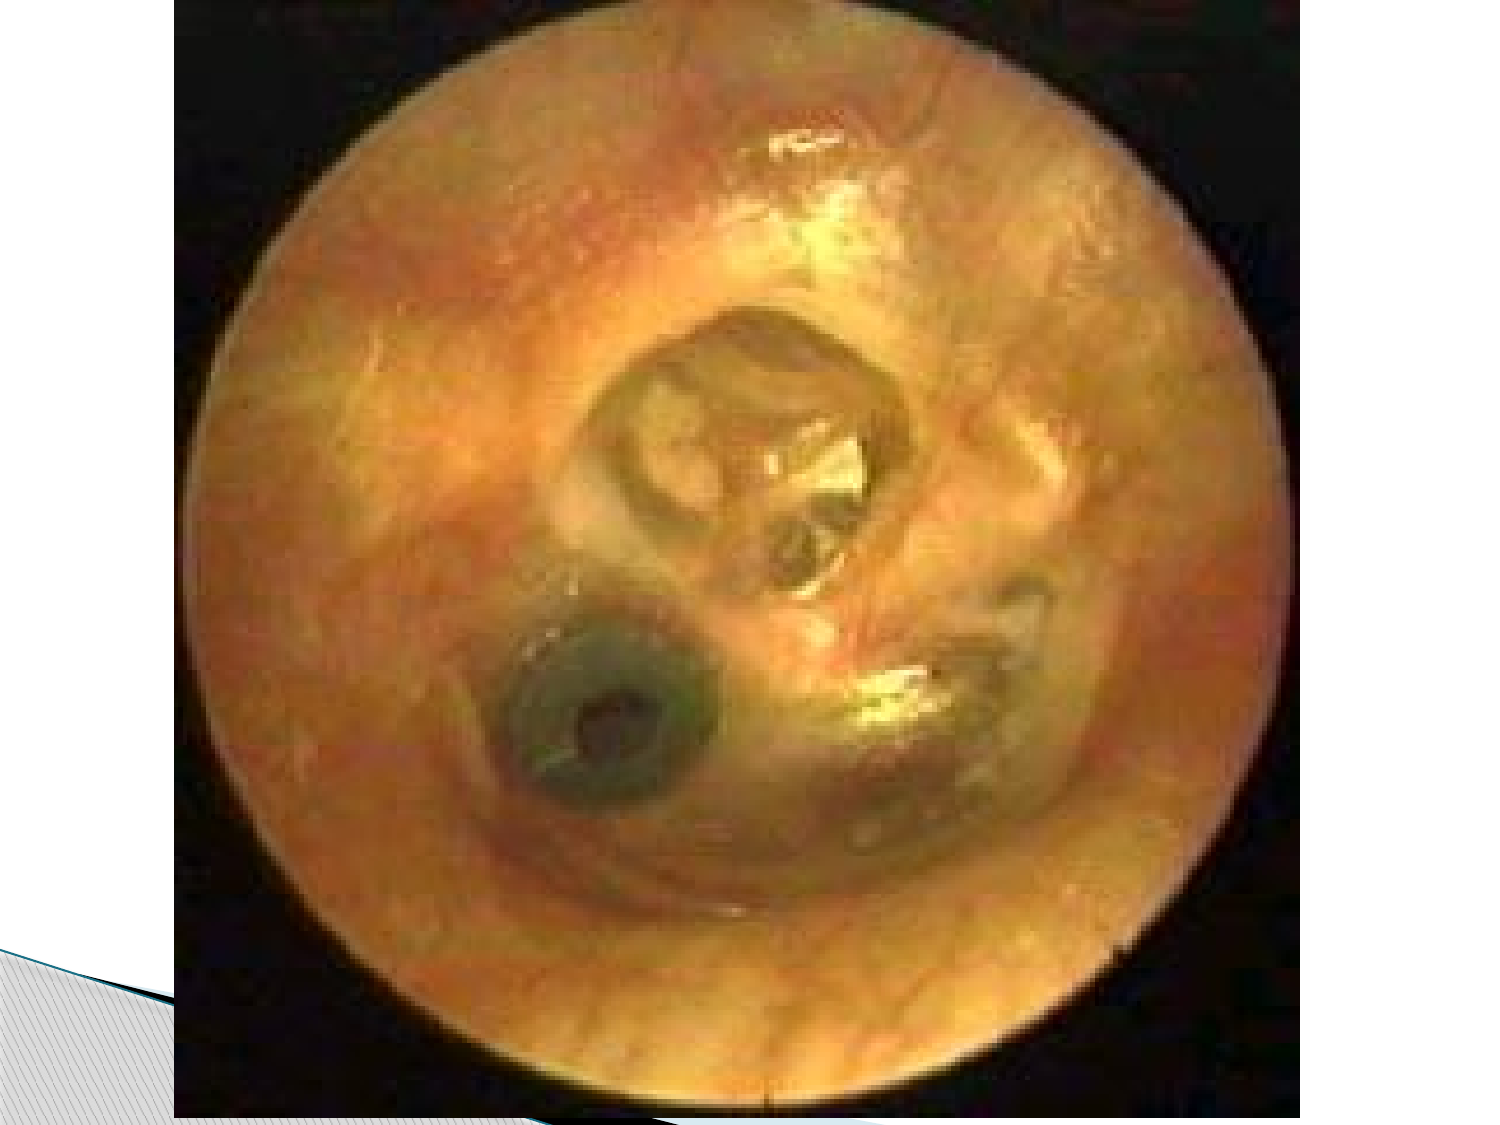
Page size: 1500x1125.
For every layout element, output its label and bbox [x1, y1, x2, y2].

picture [174, 0, 1301, 1118]
